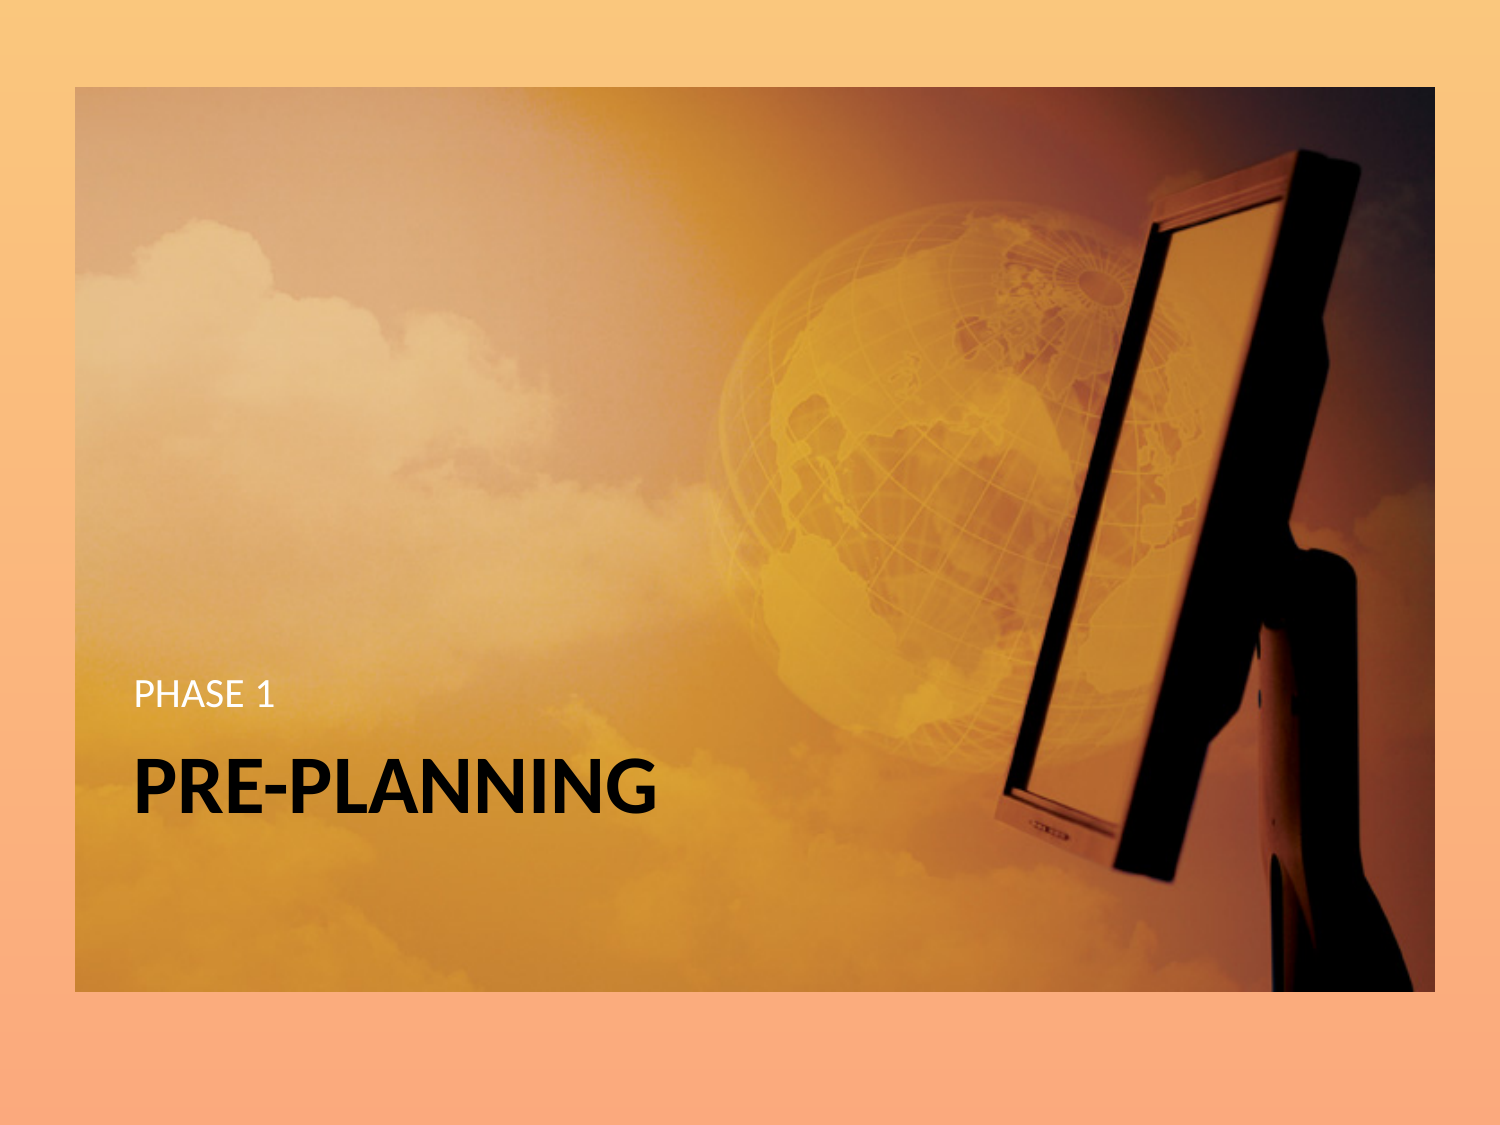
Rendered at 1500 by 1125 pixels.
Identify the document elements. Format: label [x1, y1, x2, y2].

picture [74, 87, 1436, 993]
